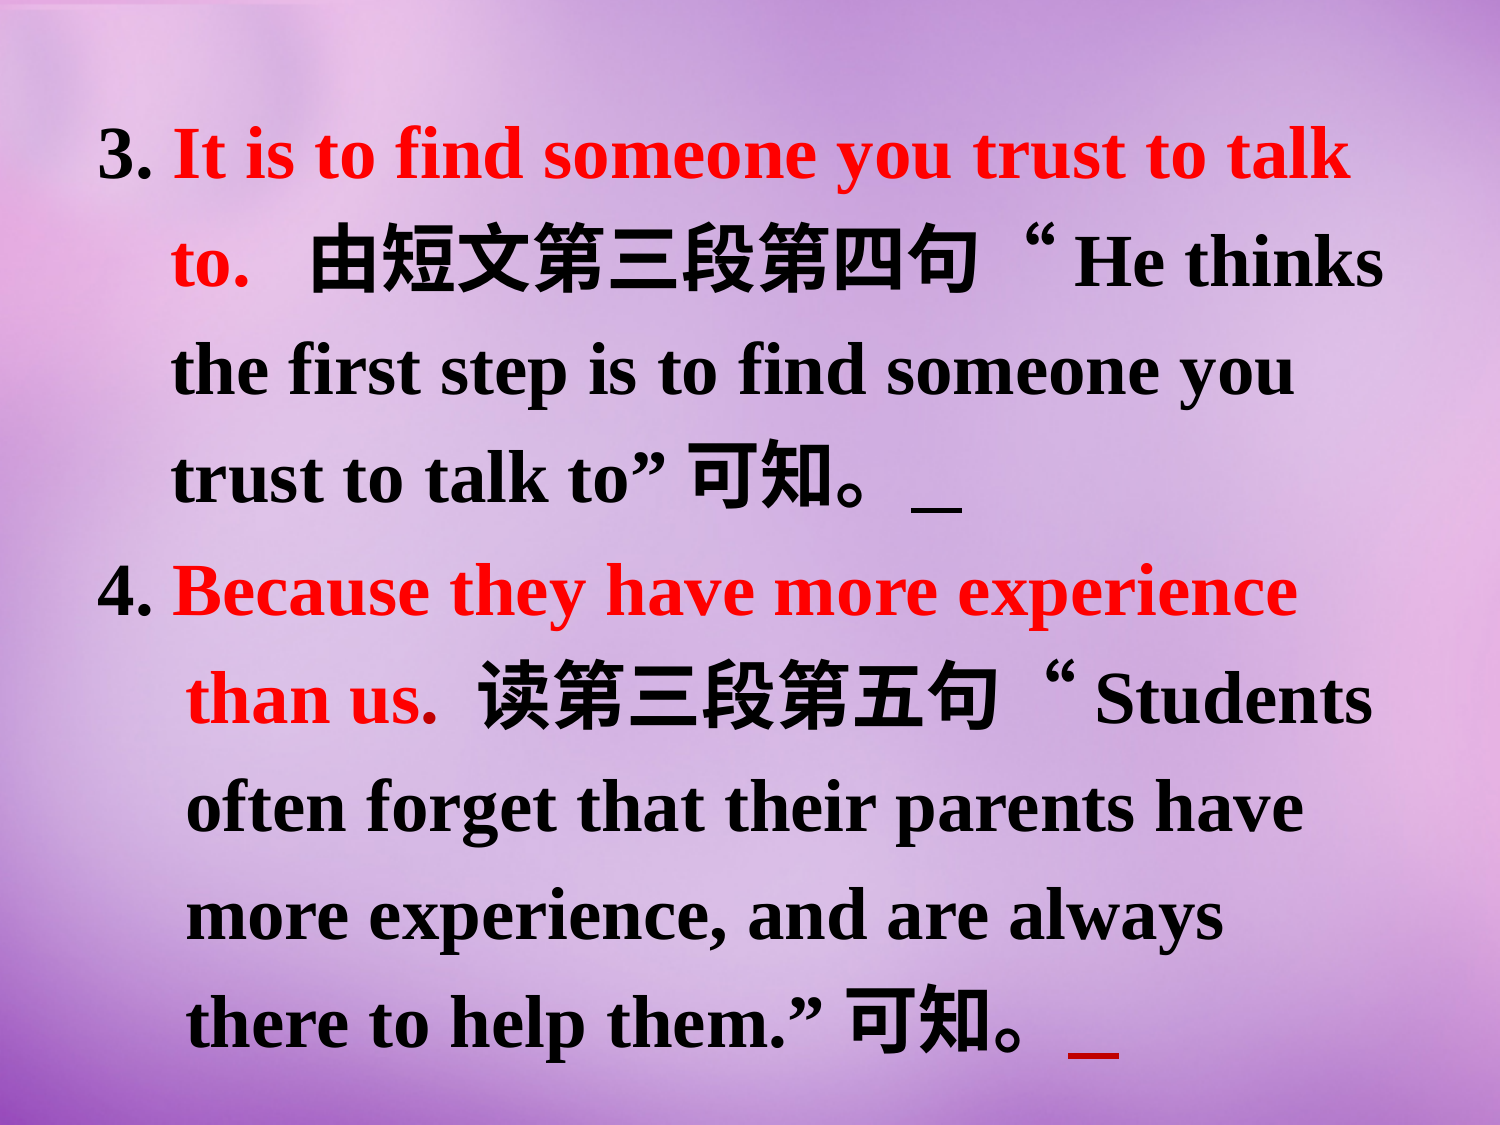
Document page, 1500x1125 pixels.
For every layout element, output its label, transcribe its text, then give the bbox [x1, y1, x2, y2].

picture [0, 0, 1500, 1125]
text_box 4. Because they have more experience than us. 读第三段第五句“Students often forget that their parents have more experience, and are always there to help them.”可知。 [82, 525, 1412, 1070]
text_box 3. It is to find someone you trust to talk to. 由短文第三段第四句“He thinks the first step is to find someone you trust to talk to”可知。 [82, 78, 1424, 525]
